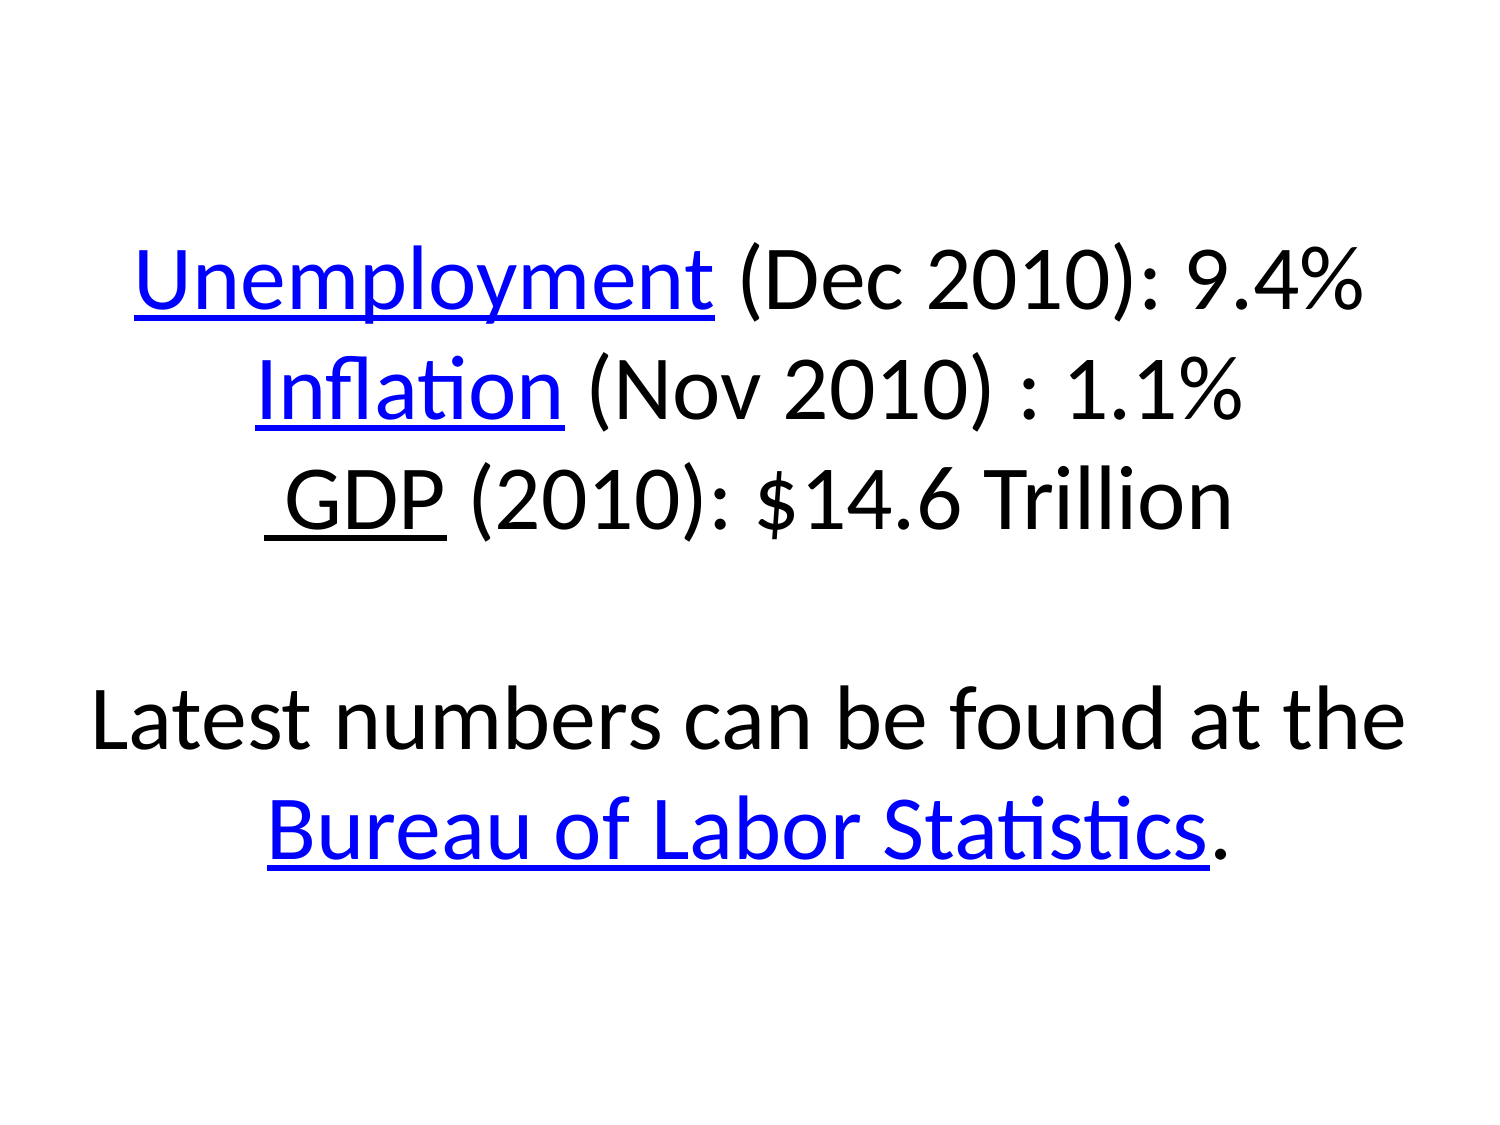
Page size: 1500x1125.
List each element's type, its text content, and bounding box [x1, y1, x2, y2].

title Unemployment (Dec 2010): 9.4% Inflation (Nov 2010) : 1.1% GDP (2010): $14.6 Trillion Latest numbers can be found at the Bureau of Labor Statistics. [74, 44, 1426, 1051]
